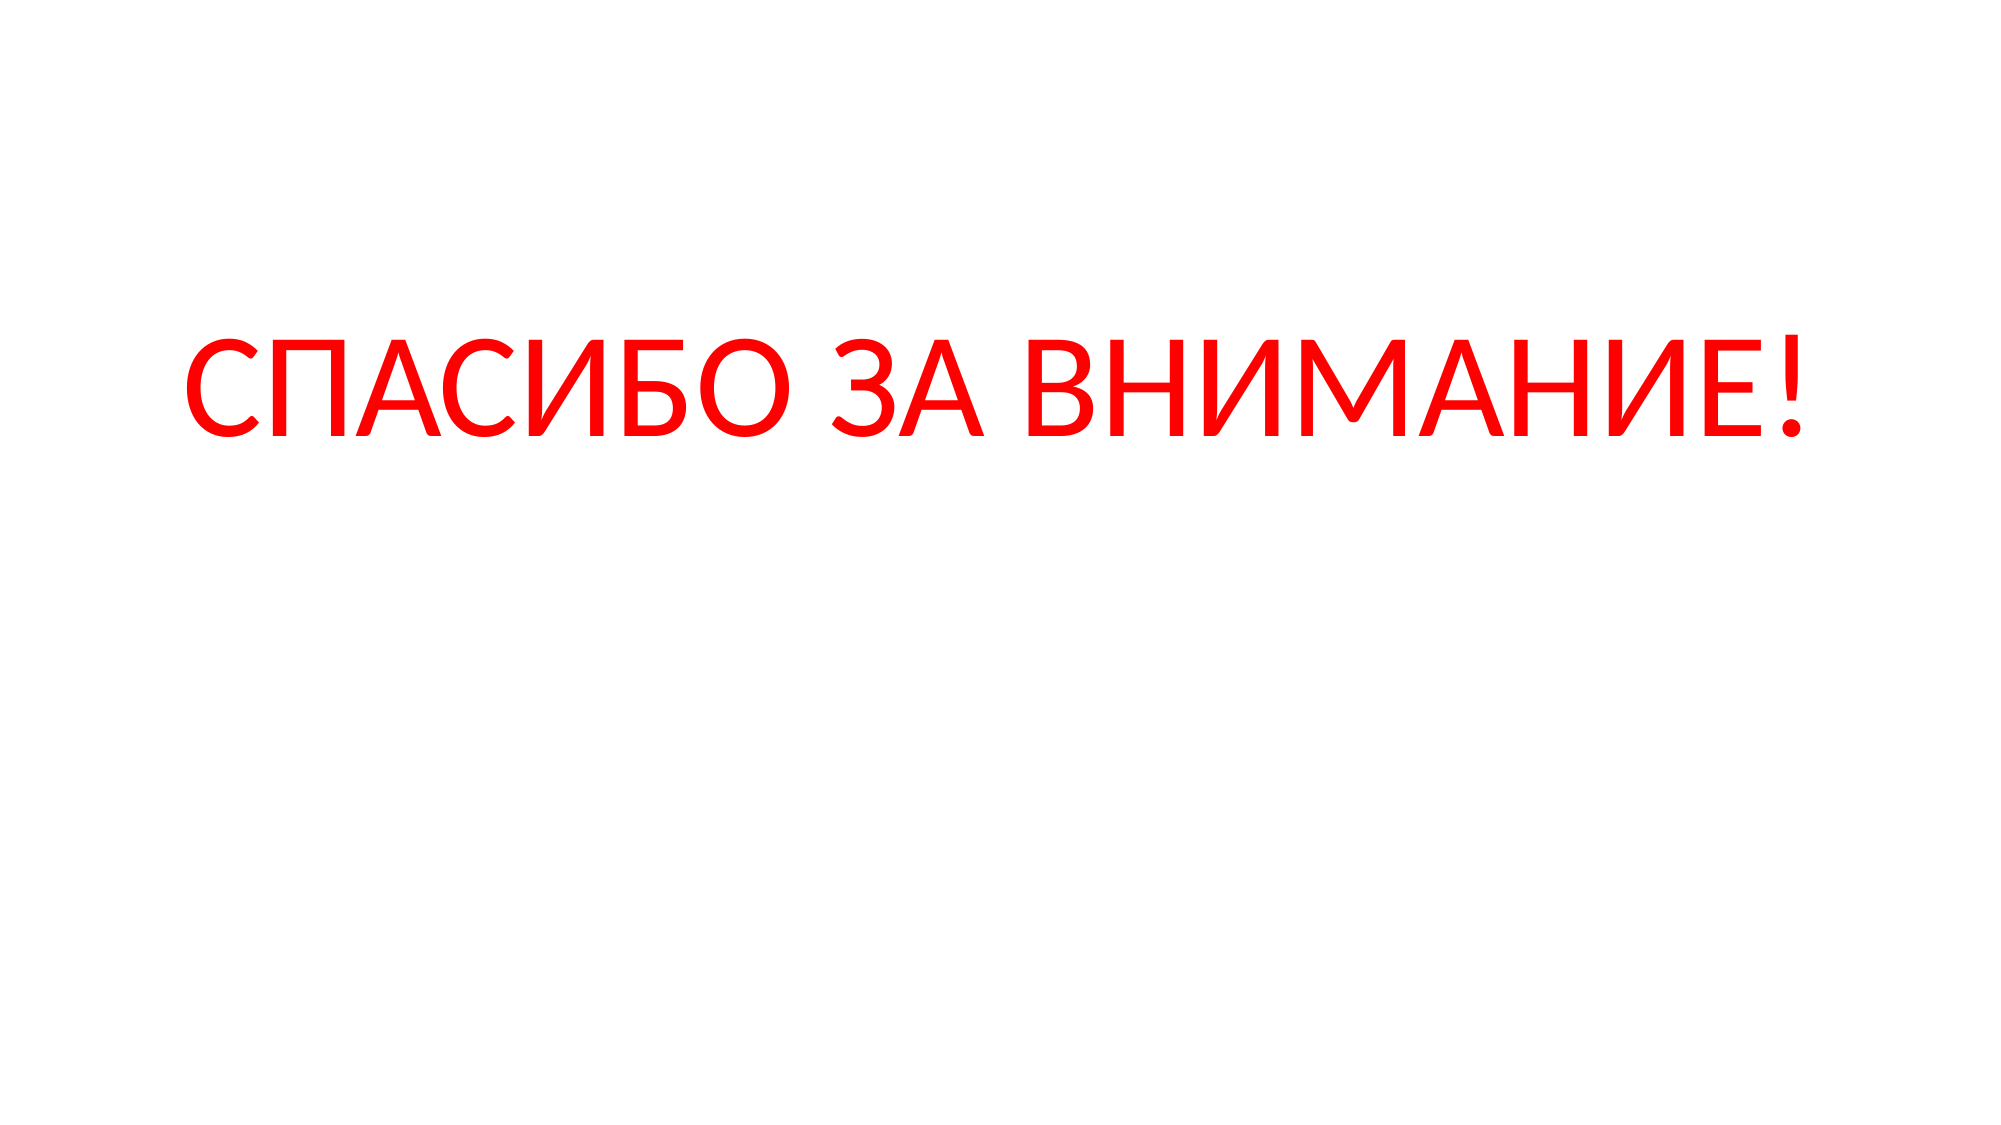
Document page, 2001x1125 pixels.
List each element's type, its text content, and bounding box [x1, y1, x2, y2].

list СПАСИБО ЗА ВНИМАНИЕ! [137, 299, 1863, 1014]
